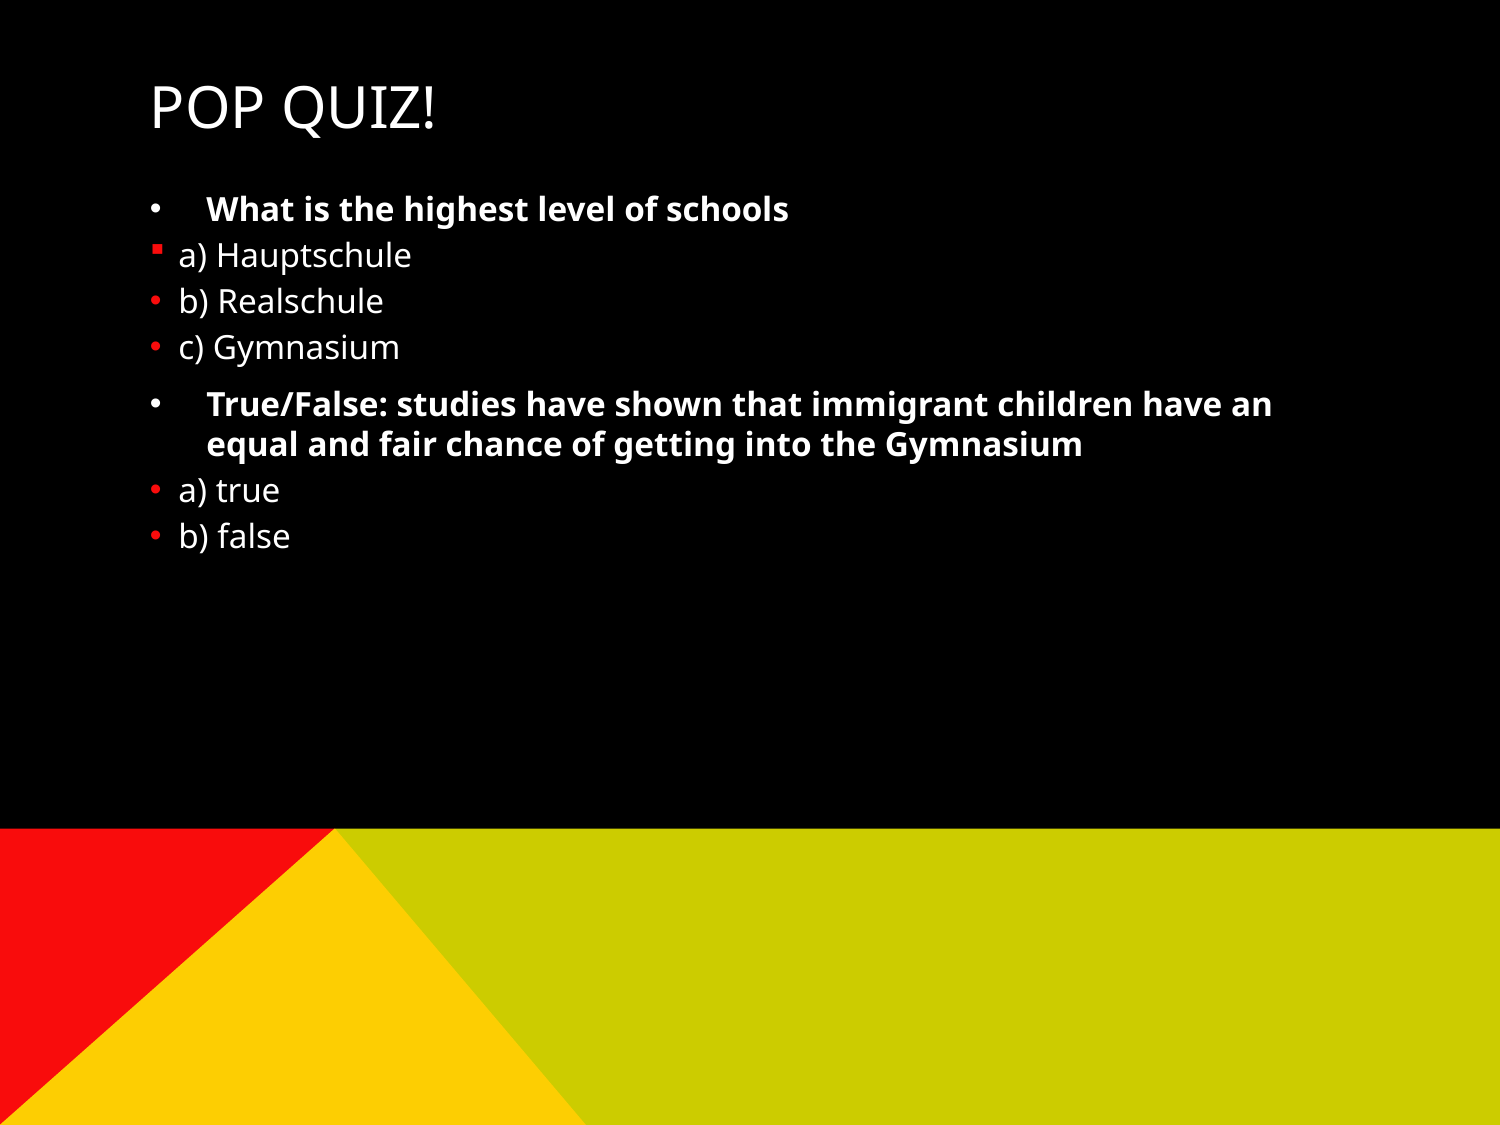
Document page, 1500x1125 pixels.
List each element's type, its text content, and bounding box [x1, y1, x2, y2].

title Pop Quiz! [134, 59, 1369, 150]
list What is the highest level of schools a) Hauptschule b) Realschule c) Gymnasium True/False: studies have shown that immigrant children have an equal and fair chance of getting into the Gymnasium a) true b) false [134, 180, 1369, 768]
